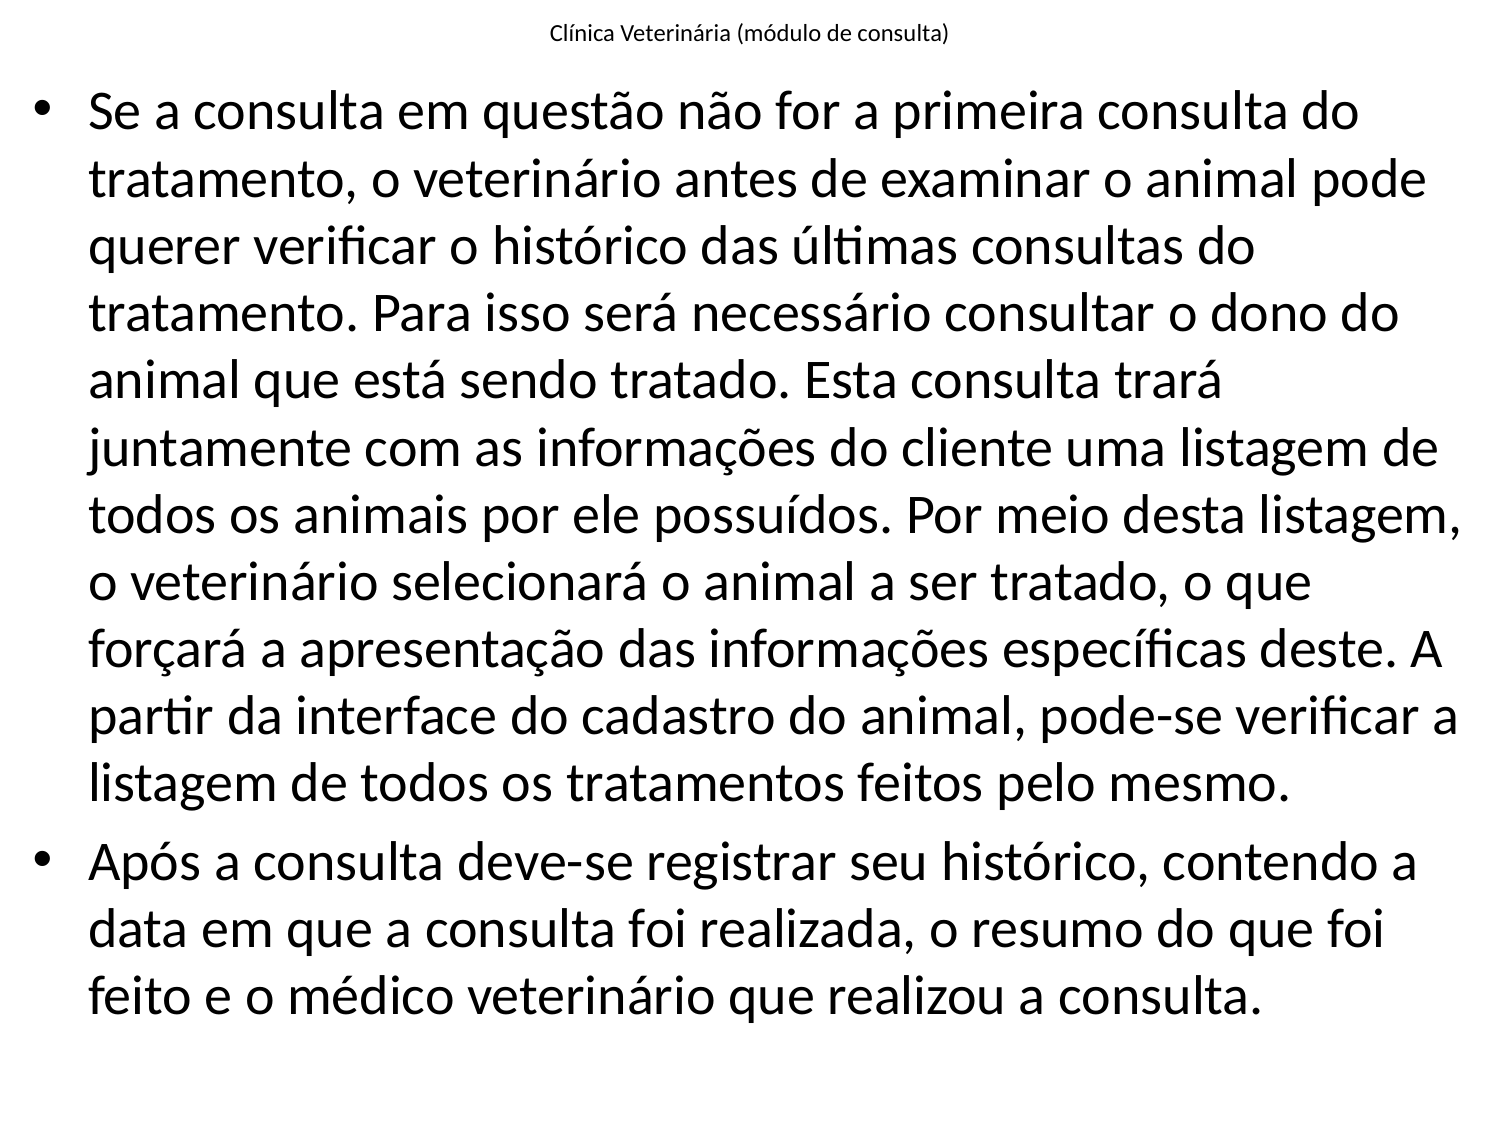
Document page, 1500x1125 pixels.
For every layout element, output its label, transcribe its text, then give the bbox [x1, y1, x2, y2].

title Clínica Veterinária (módulo de consulta) [75, 9, 1425, 55]
list Se a consulta em questão não for a primeira consulta do tratamento, o veterinário antes de examinar o animal pode querer verificar o histórico das últimas consultas do tratamento. Para isso será necessário consultar o dono do animal que está sendo tratado. Esta consulta trará juntamente com as informações do cliente uma listagem de todos os animais por ele possuídos. Por meio desta listagem, o veterinário selecionará o animal a ser tratado, o que forçará a apresentação das informações específicas deste. A partir da interface do cadastro do animal, pode-se verificar a listagem de todos os tratamentos feitos pelo mesmo. Após a consulta deve-se registrar seu histórico, contendo a data em que a consulta foi realizada, o resumo do que foi feito e o médico veterinário que realizou a consulta. [17, 66, 1483, 1106]
